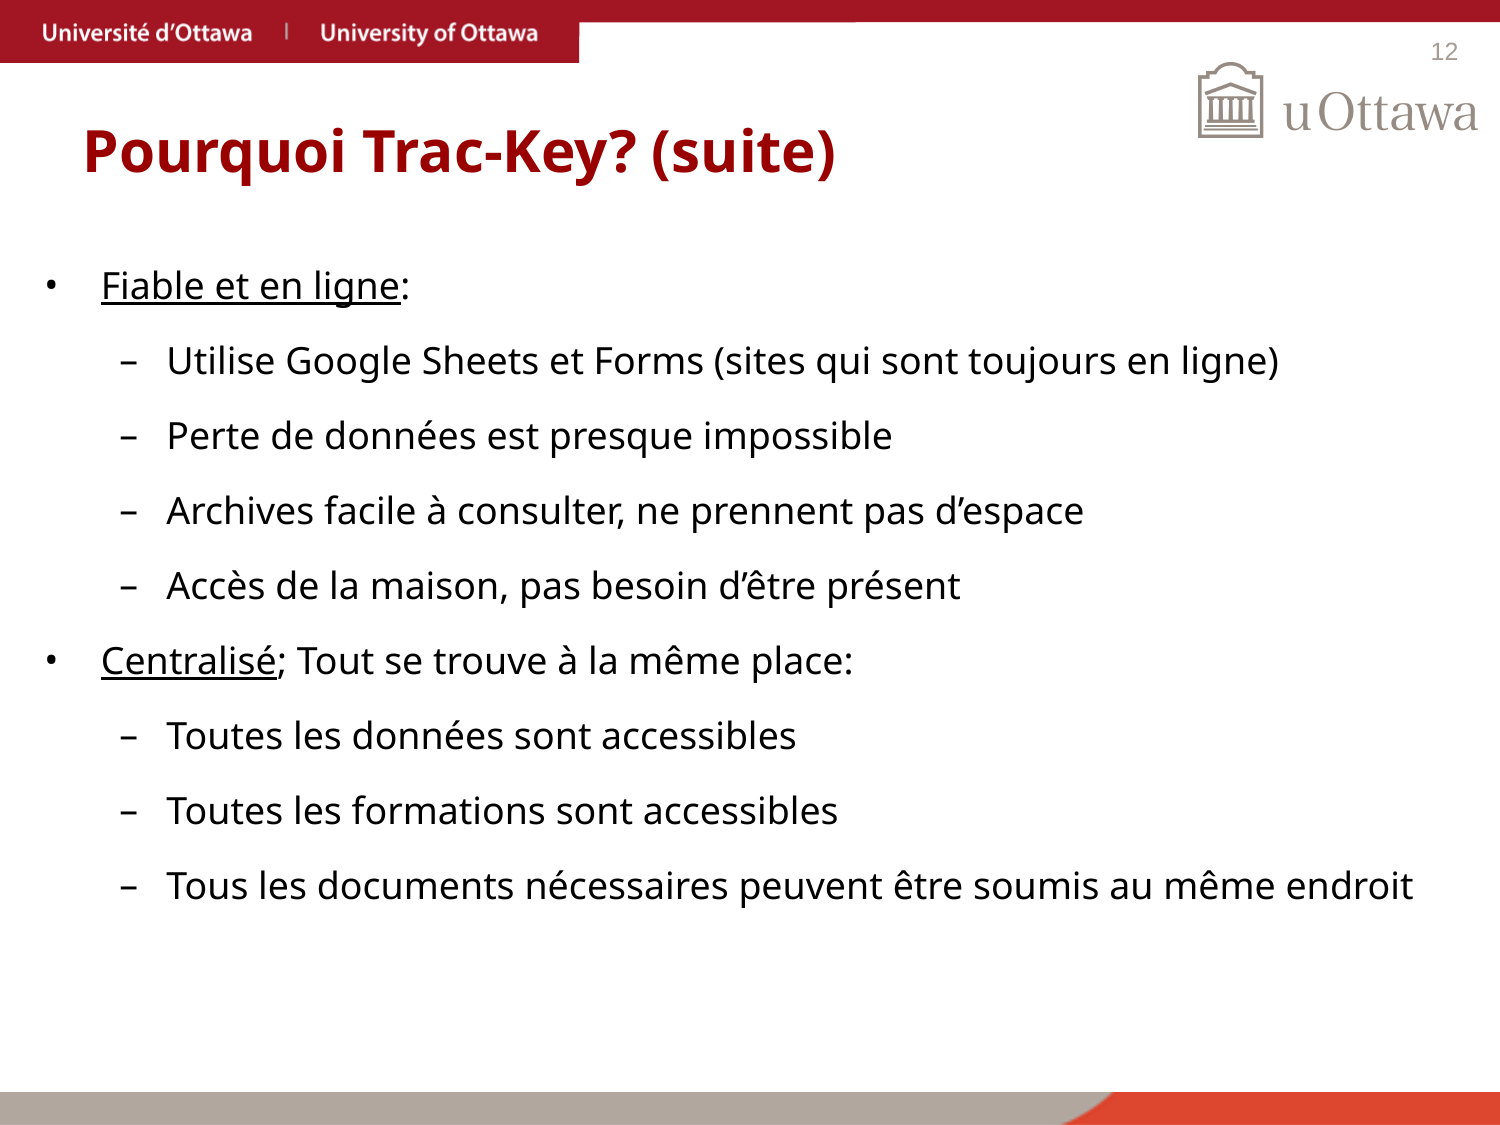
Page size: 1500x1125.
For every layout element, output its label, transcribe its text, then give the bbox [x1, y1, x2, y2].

title Pourquoi Trac-Key? (suite) [67, 78, 1344, 220]
picture [0, 1092, 1500, 1125]
picture [0, 0, 1500, 138]
list Fiable et en ligne: Utilise Google Sheets et Forms (sites qui sont toujours en ligne) Perte de données est presque impossible Archives facile à consulter, ne prennent pas d’espace Accès de la maison, pas besoin d’être présent Centralisé; Tout se trouve à la même place: Toutes les données sont accessibles Toutes les formations sont accessibles Tous les documents nécessaires peuvent être soumis au même endroit [29, 231, 1444, 1012]
